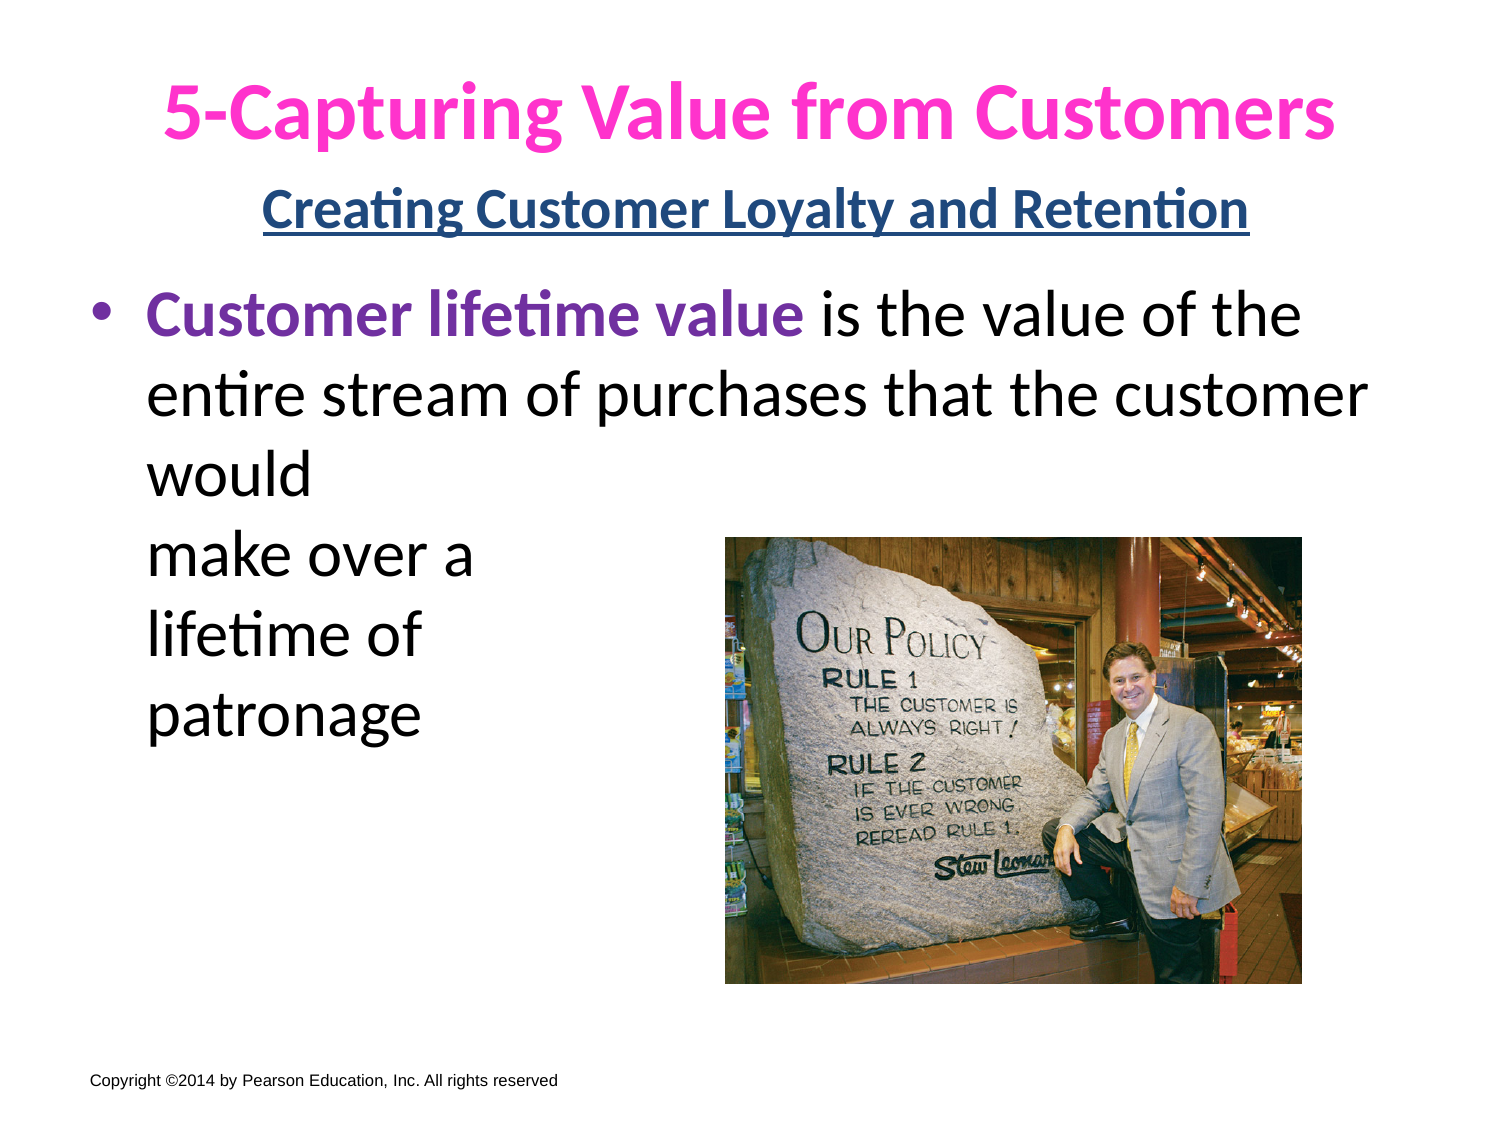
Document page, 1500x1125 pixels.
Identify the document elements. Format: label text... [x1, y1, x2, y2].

title 5-Capturing Value from Customers [112, 37, 1388, 175]
picture [724, 537, 1302, 984]
list Customer lifetime value is the value of the entire stream of purchases that the customer would make over a lifetime of patronage [75, 263, 1425, 1005]
text_box Copyright ©2014 by Pearson Education, Inc. All rights reserved [74, 1062, 825, 1098]
list Creating Customer Loyalty and Retention [75, 162, 1438, 263]
